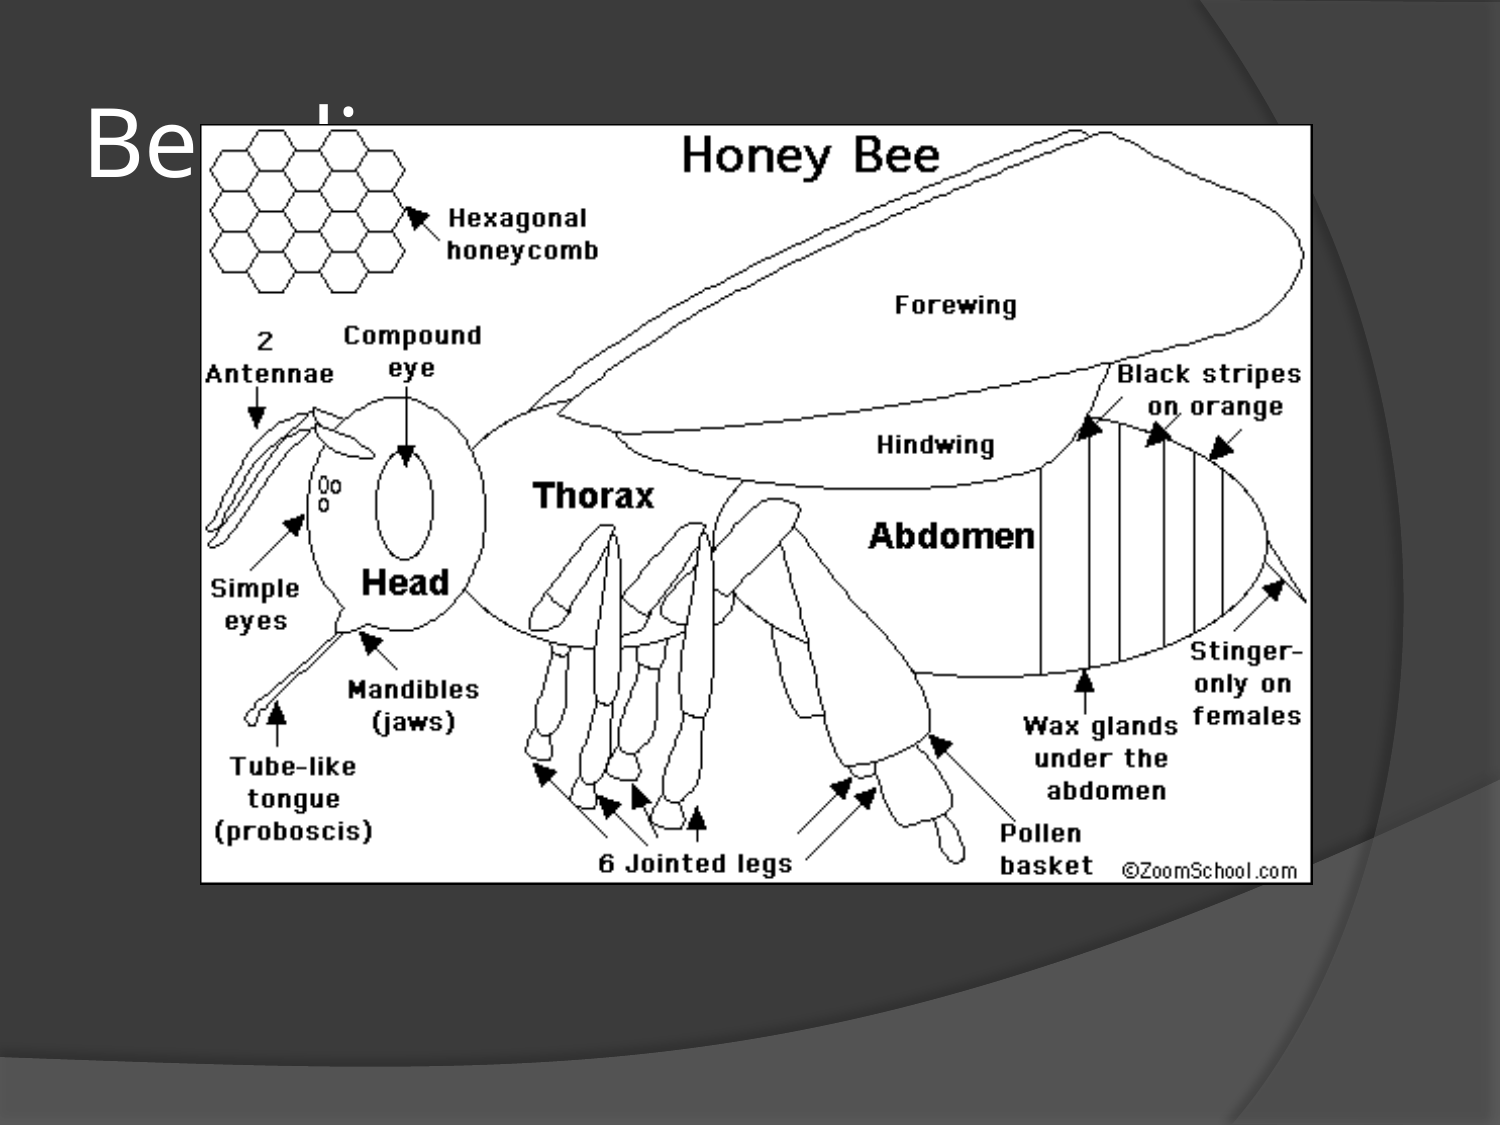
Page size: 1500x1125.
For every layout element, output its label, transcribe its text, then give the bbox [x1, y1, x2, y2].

title Bee diagram [75, 45, 1301, 233]
picture [199, 124, 1313, 885]
